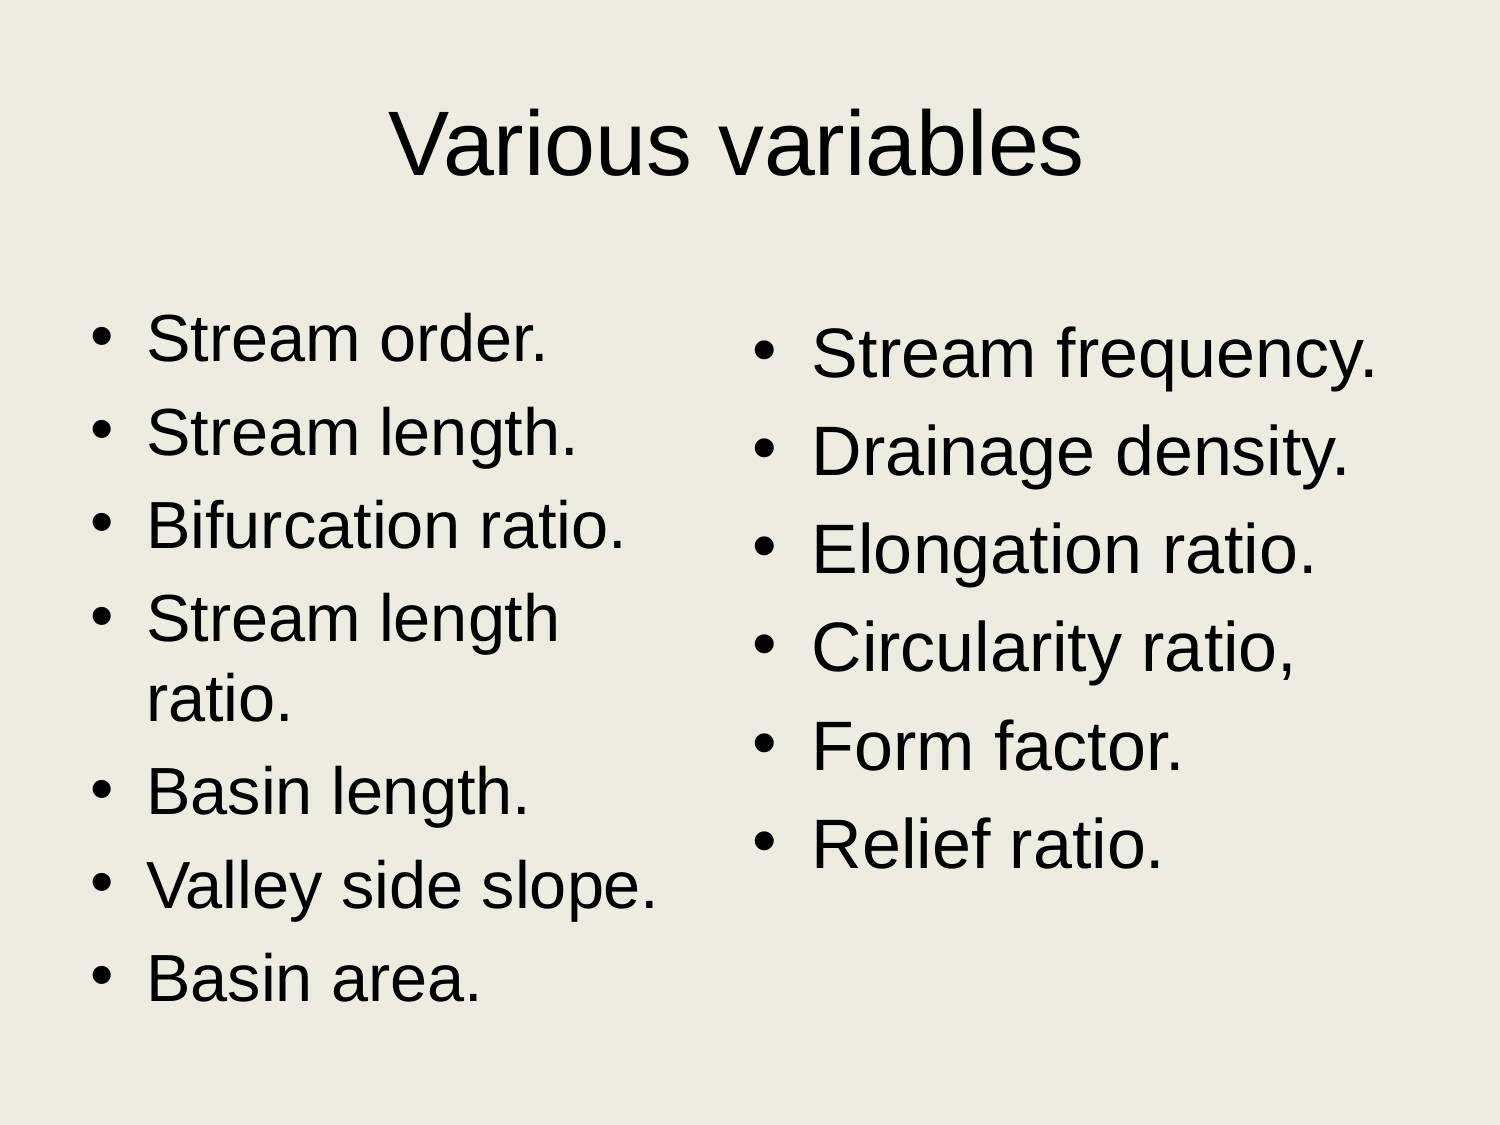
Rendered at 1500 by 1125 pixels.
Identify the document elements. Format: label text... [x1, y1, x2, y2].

list Stream frequency. Drainage density. Elongation ratio. Circularity ratio, Form factor. Relief ratio. [737, 299, 1401, 963]
list Stream order. Stream length. Bifurcation ratio. Stream length ratio. Basin length. Valley side slope. Basin area. [75, 287, 738, 825]
title Various variables [75, 45, 1425, 233]
